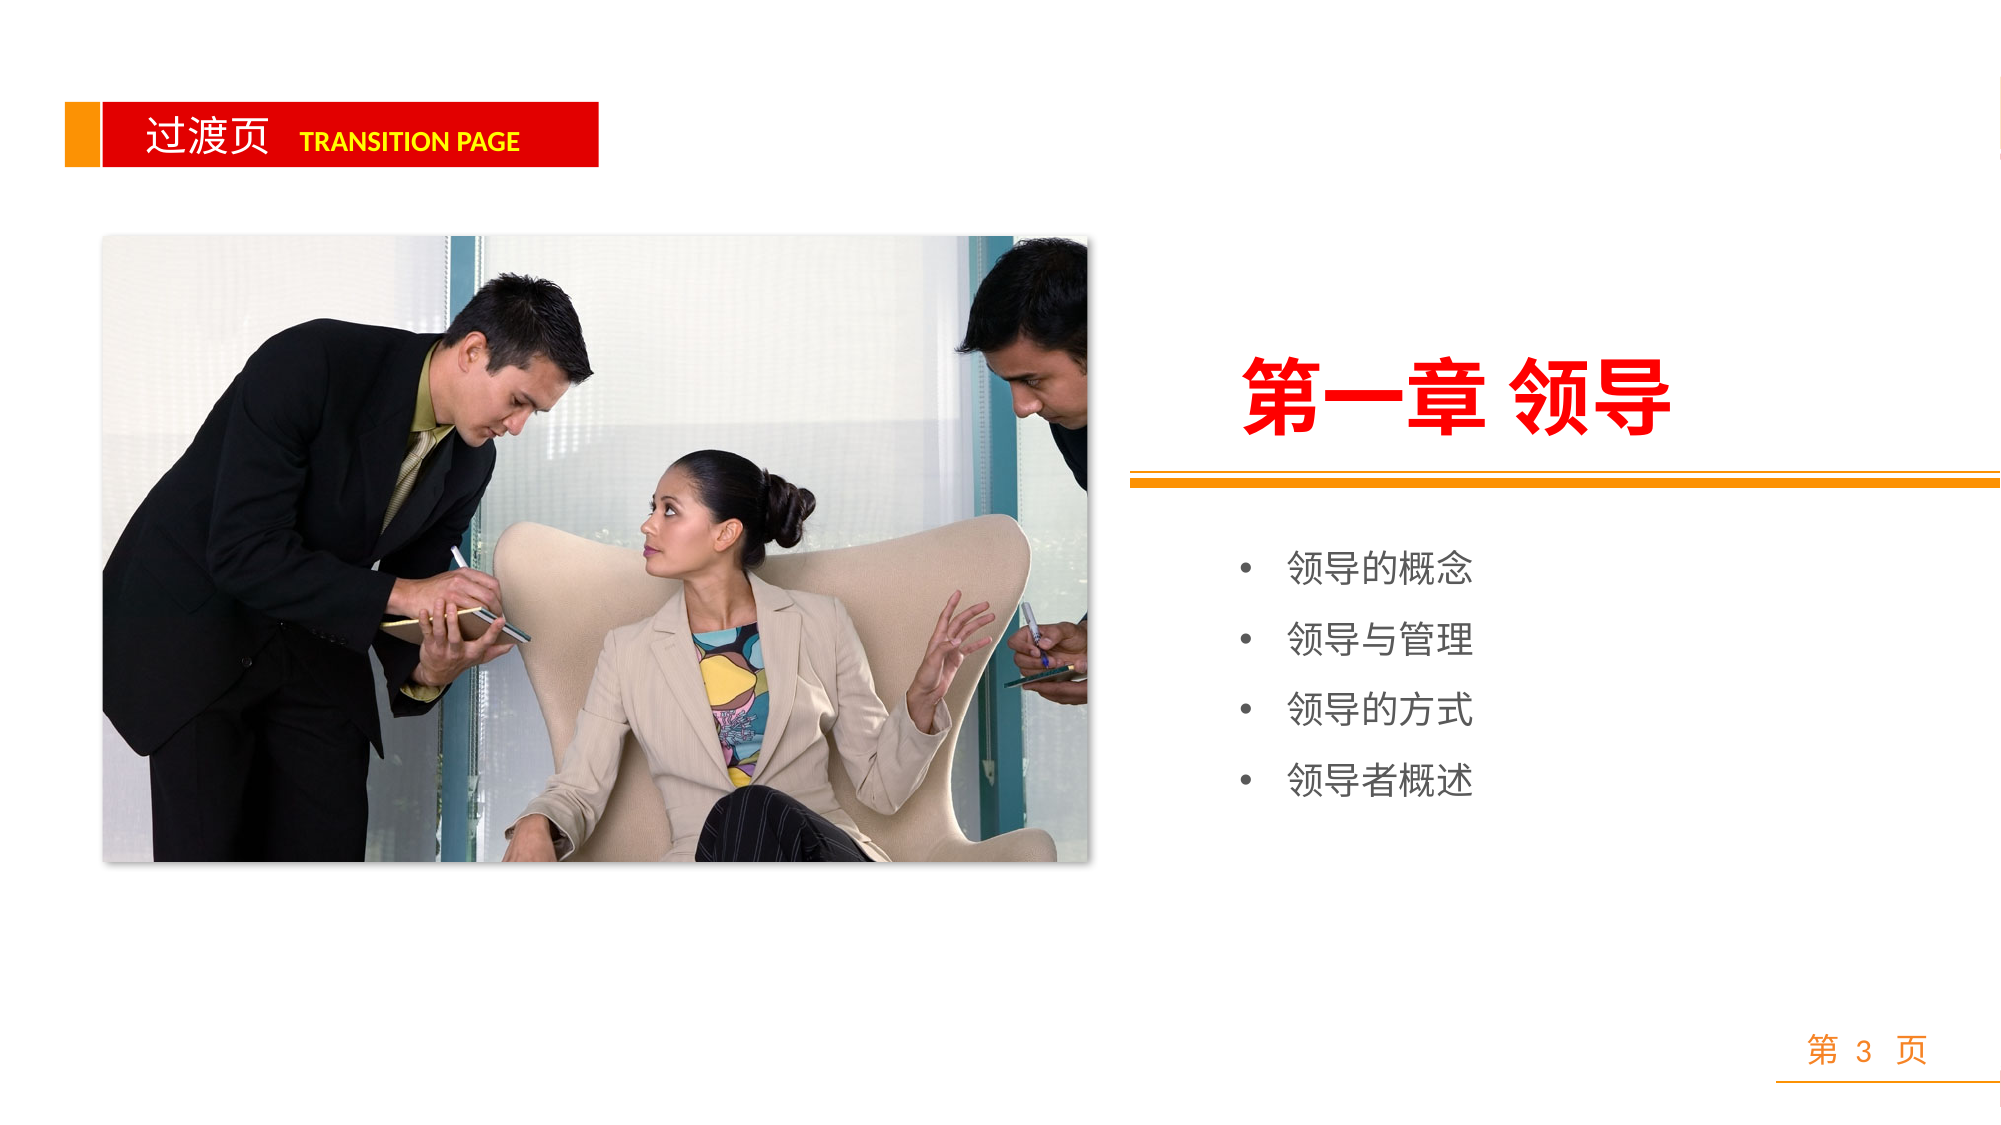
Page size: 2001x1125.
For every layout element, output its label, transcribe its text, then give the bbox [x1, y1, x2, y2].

text_box 领导的方式 [1224, 679, 1875, 739]
text_box 领导的概念 [1224, 537, 1875, 598]
text_box 第一章 领导 [1224, 338, 1875, 453]
text_box 领导者概述 [1224, 749, 1875, 810]
picture [102, 236, 1088, 862]
text_box 领导与管理 [1224, 608, 1875, 668]
